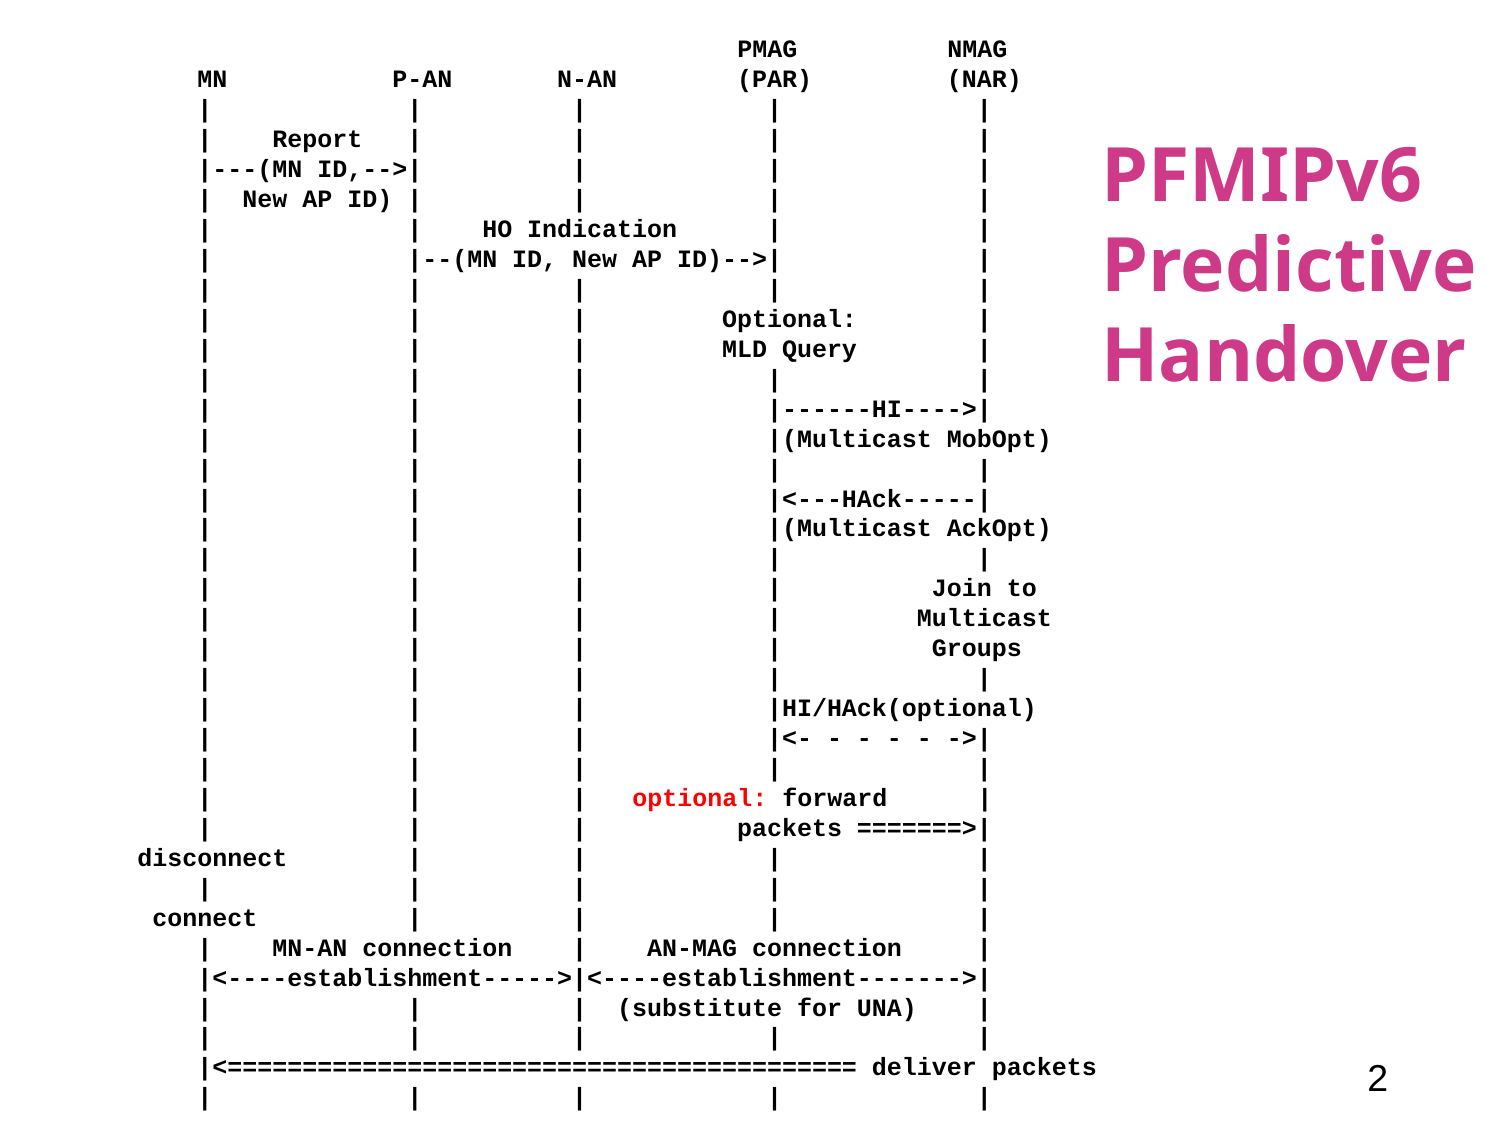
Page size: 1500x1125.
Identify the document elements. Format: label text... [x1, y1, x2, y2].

text_box PMAG NMAG MN P-AN N-AN (PAR) (NAR) | | | | | | Report | | | | |---(MN ID,-->| | | | | New AP ID) | | | | | | HO Indication | | | |--(MN ID, New AP ID)-->| | | | | | | | | | Optional: | | | | MLD Query | | | | | | | | | |------HI---->| | | | |(Multicast MobOpt) | | | | | | | | |<---HAck-----| | | | |(Multicast AckOpt) | | | | | | | | | Join to | | | | Multicast | | | | Groups | | | | | | | | |HI/HAck(optional) | | | |<- - - - - ->| | | | | | | | | optional: forward | | | | packets =======>| disconnect | | | | | | | | | connect | | | | | MN-AN connection | AN-MAG connection | |<----establishment----->|<----establishment------->| | | | (substitute for UNA) | | | | | | |<========================================== deliver packets | | | | | [17, 0, 1347, 1125]
title PFMIPv6 Predictive Handover [1347, 0, 1500, 599]
text_box 2 [1352, 1046, 1404, 1107]
